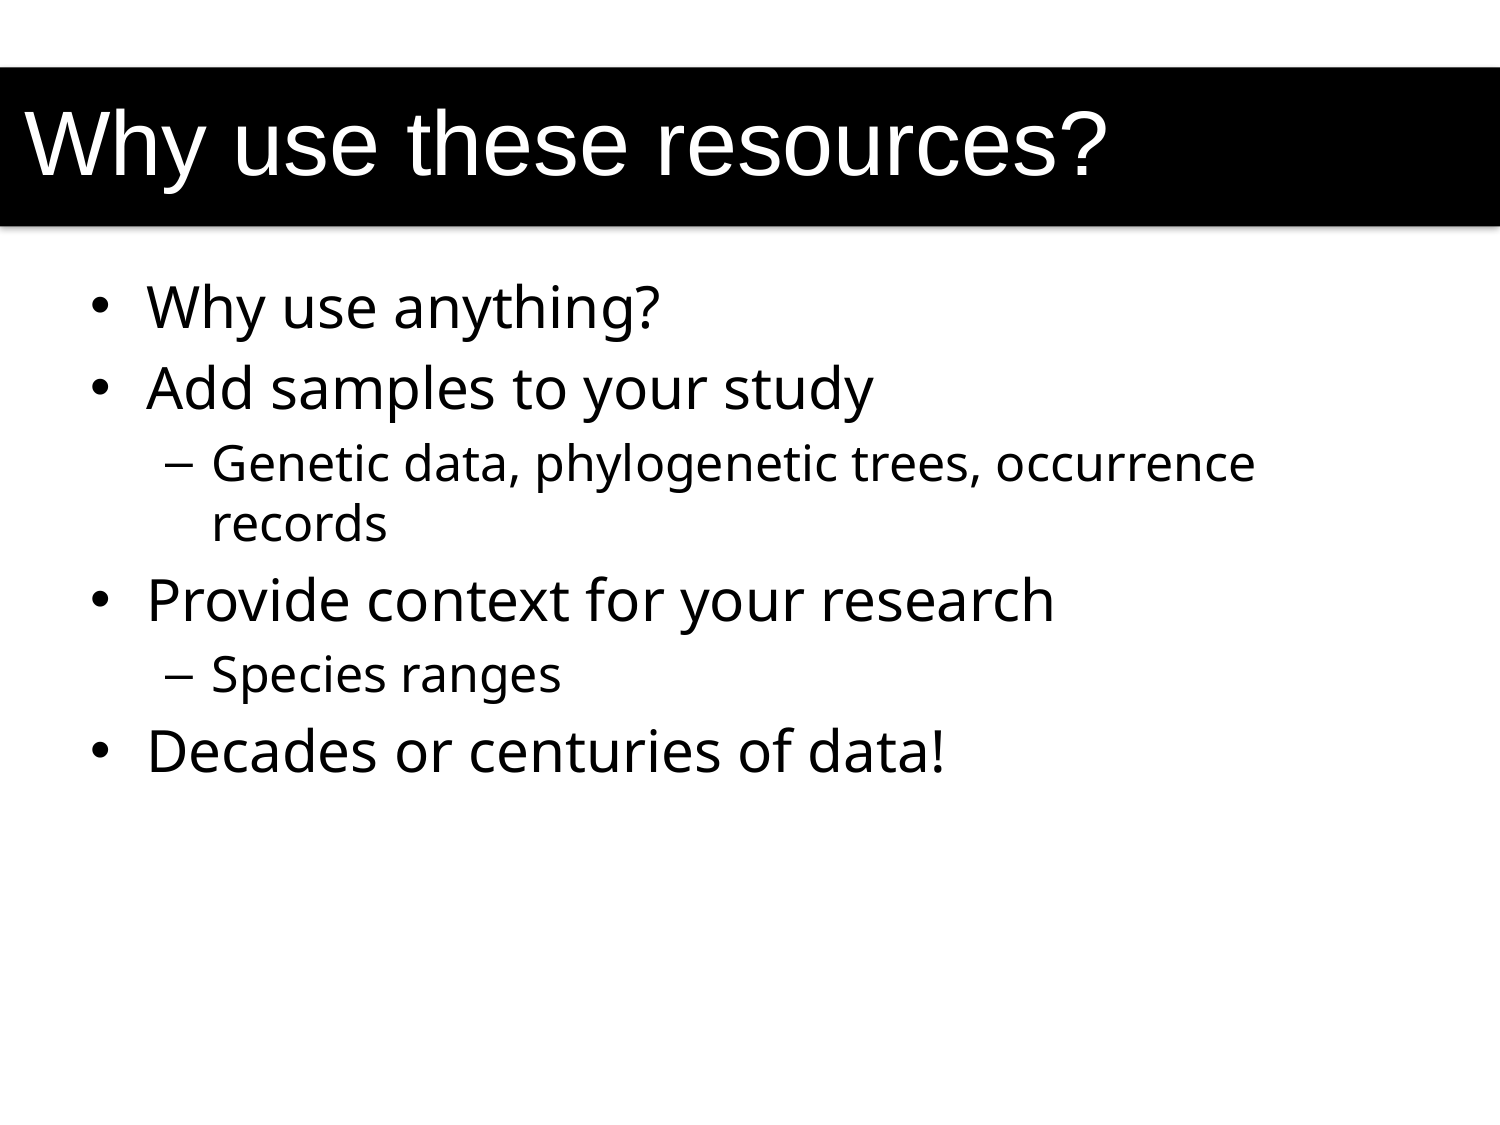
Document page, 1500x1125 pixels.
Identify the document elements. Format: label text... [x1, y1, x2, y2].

text_box Why use these resources? [9, 45, 1500, 233]
list Why use anything? Add samples to your study Genetic data, phylogenetic trees, occurrence records Provide context for your research Species ranges Decades or centuries of data! [75, 262, 1425, 1005]
text_box [0, 67, 9, 227]
